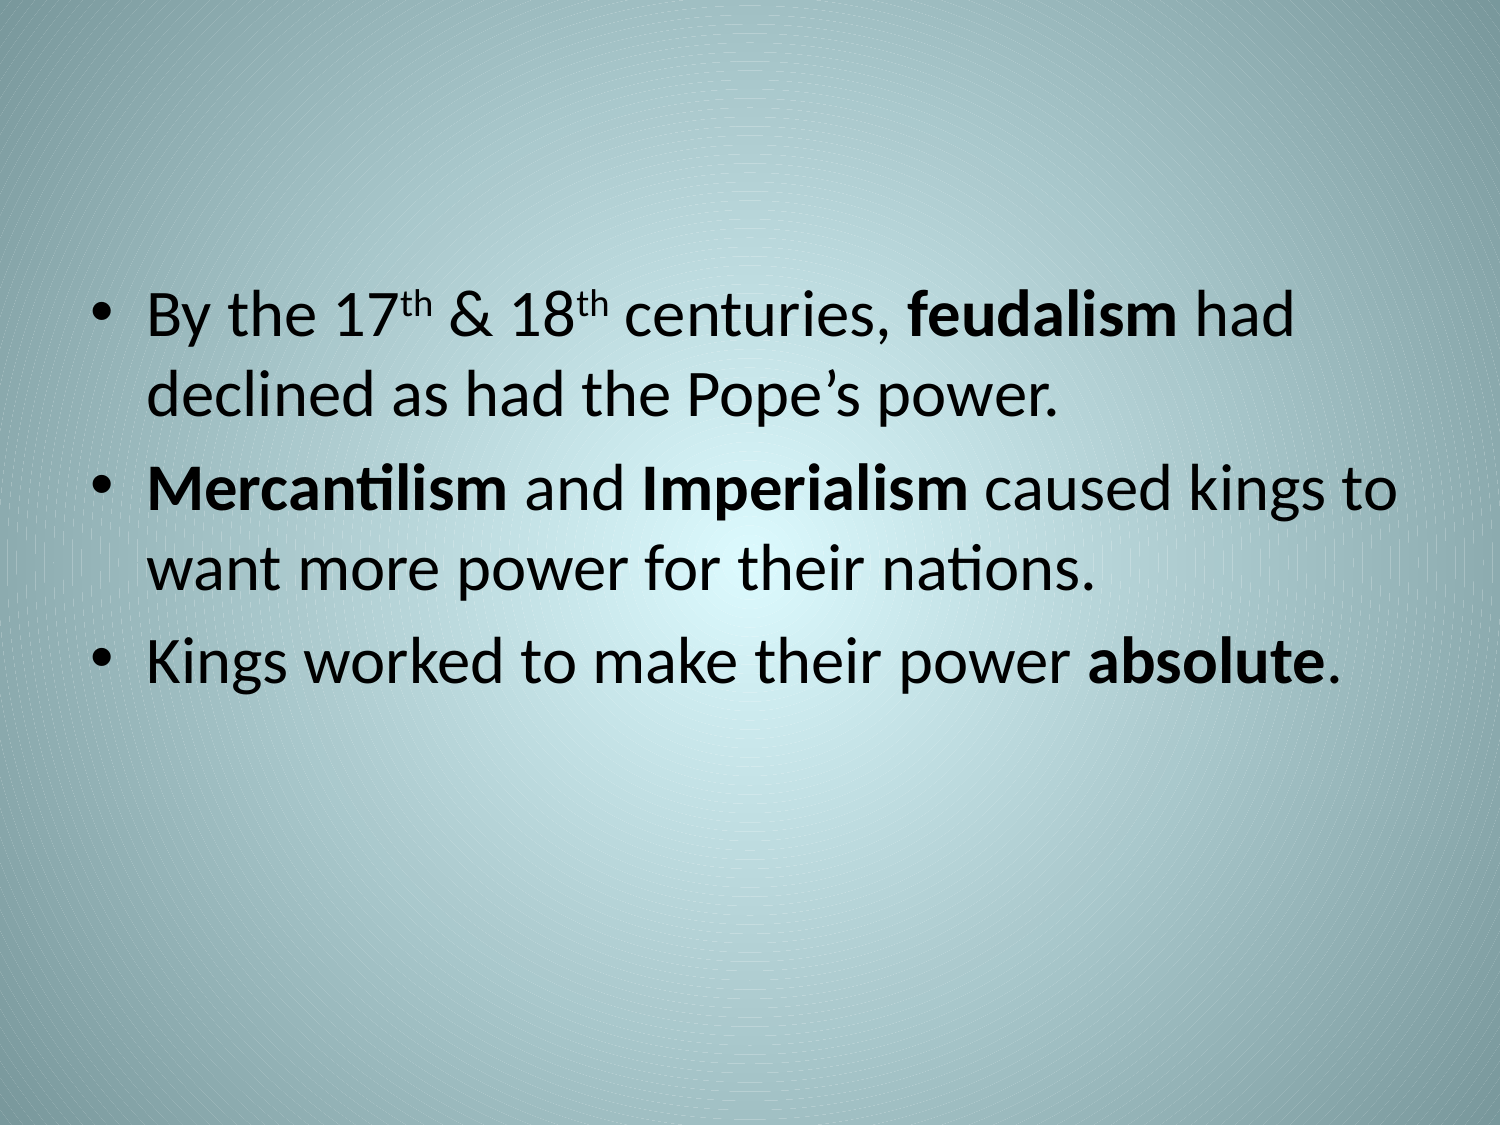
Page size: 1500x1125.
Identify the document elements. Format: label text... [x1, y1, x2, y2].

list By the 17th & 18th centuries, feudalism had declined as had the Pope’s power. Mercantilism and Imperialism caused kings to want more power for their nations. Kings worked to make their power absolute. [75, 262, 1425, 1005]
